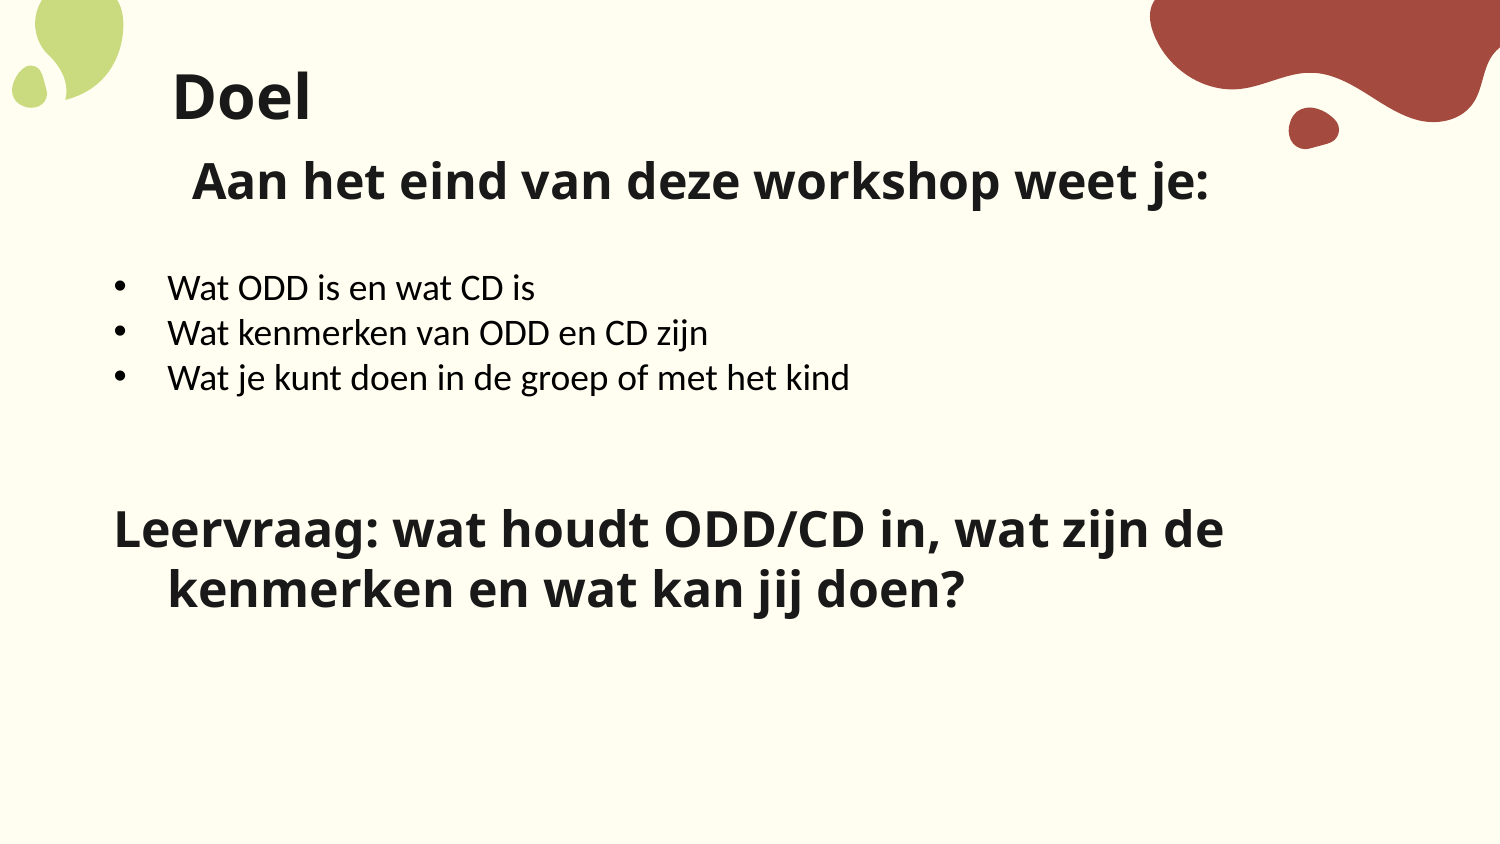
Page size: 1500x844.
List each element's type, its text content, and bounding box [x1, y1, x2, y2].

text_box [1149, 0, 1500, 123]
subtitle Wat ODD is en wat CD is Wat kenmerken van ODD en CD zijn Wat je kunt doen in de groep of met het kind [77, 248, 1338, 476]
text_box [12, 65, 48, 108]
text_box [35, 0, 124, 100]
title Doel [156, 42, 476, 134]
subtitle Aan het eind van deze workshop weet je: [156, 134, 1243, 221]
text_box Leervraag: wat houdt ODD/CD in, wat zijn de kenmerken en wat kan jij doen? [77, 482, 1500, 710]
text_box [1288, 107, 1340, 150]
